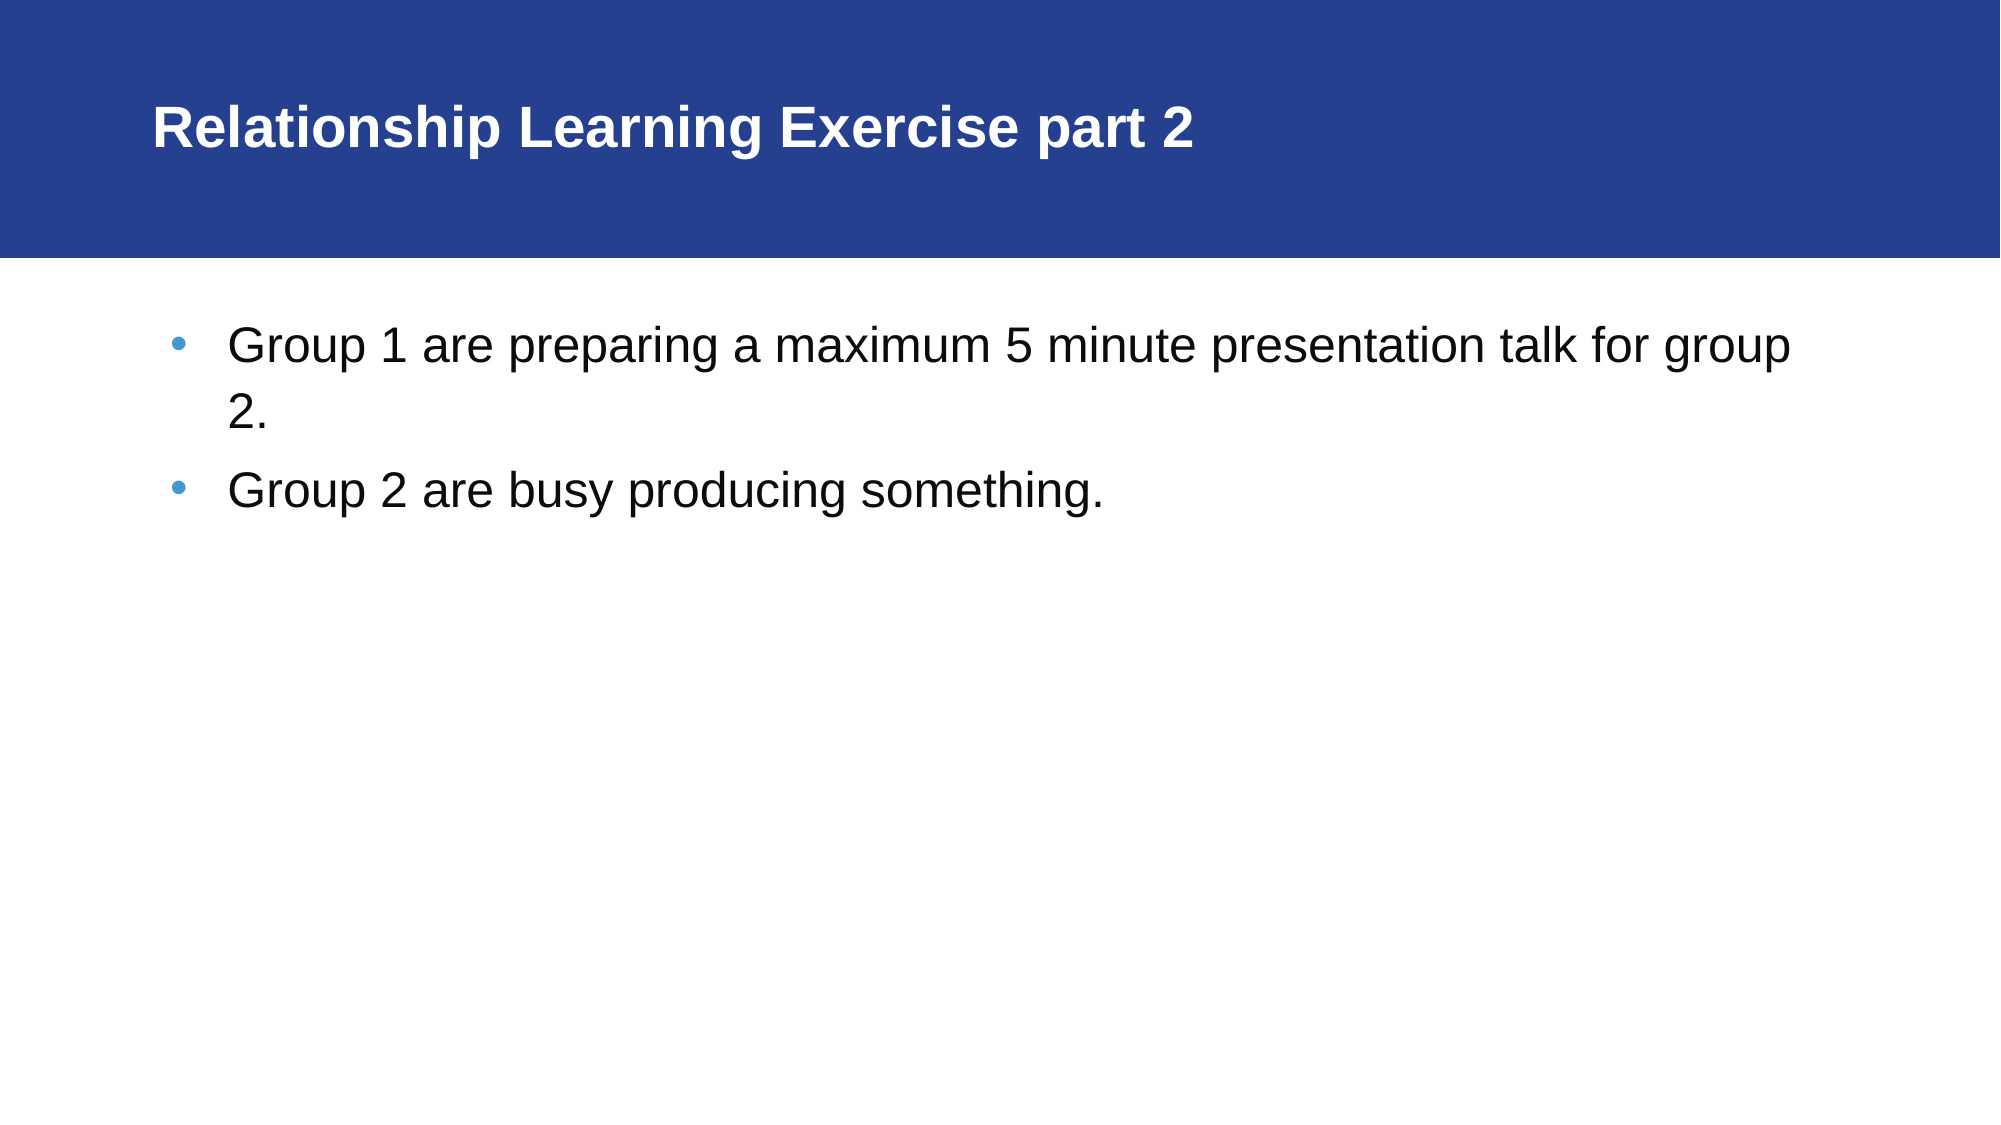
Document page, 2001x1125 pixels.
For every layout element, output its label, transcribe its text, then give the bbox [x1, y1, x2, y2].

list Group 1 are preparing a maximum 5 minute presentation talk for group 2. Group 2 are busy producing something. [137, 299, 1863, 1025]
title Relationship Learning Exercise part 2 [137, 20, 1863, 238]
